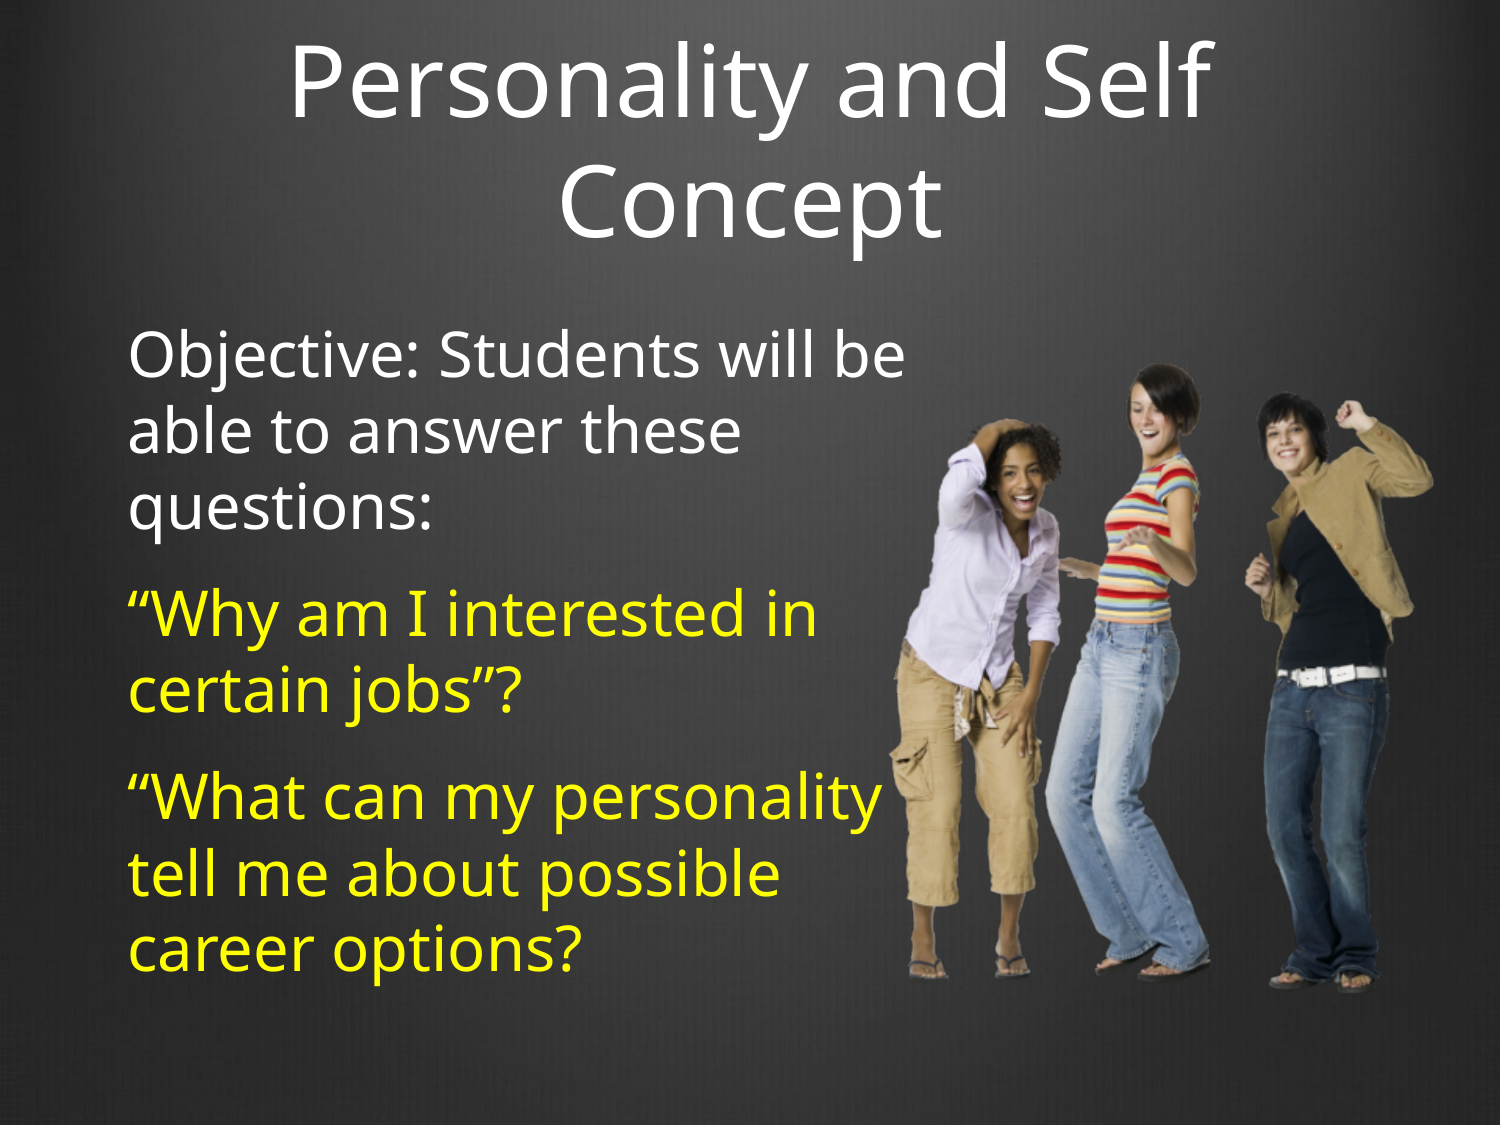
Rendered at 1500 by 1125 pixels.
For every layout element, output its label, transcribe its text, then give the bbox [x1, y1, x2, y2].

picture [877, 350, 1446, 1006]
list Objective: Students will be able to answer these questions: “Why am I interested in certain jobs”? “What can my personality tell me about possible career options? [112, 306, 926, 1005]
title Personality and Self Concept [112, 19, 1388, 255]
